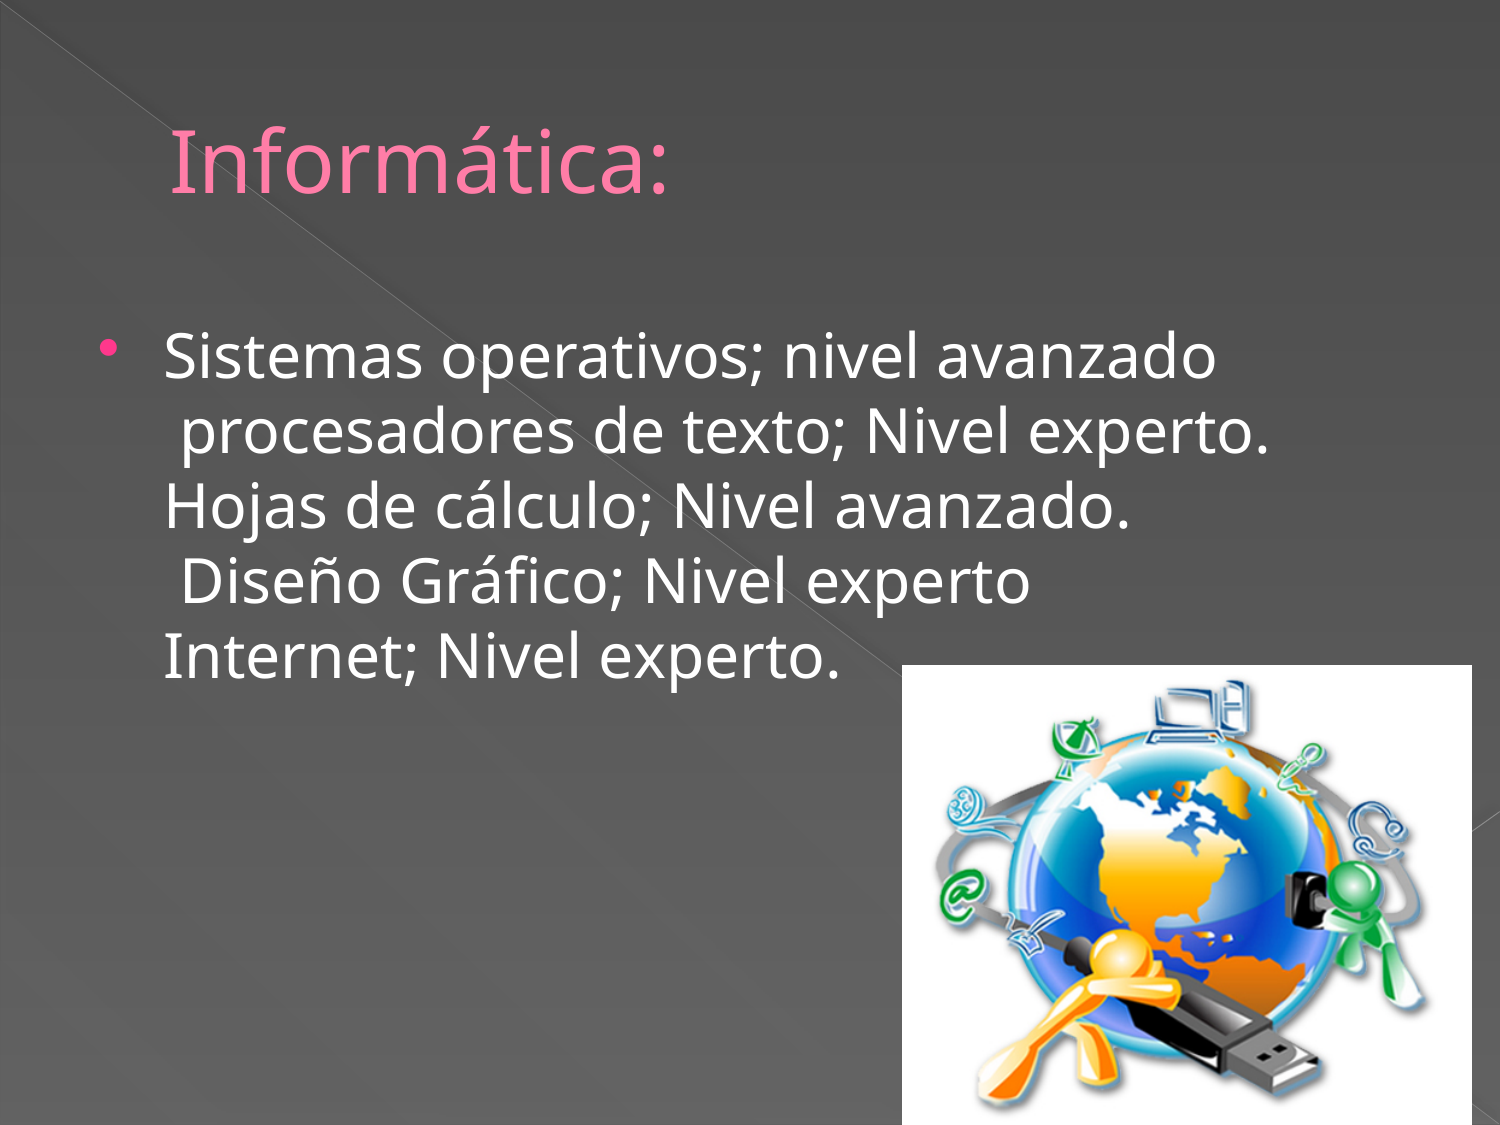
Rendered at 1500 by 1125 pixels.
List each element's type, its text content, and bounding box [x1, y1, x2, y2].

picture [902, 665, 1472, 1125]
title Informática: [75, 43, 1425, 274]
list Sistemas operativos; nivel avanzado procesadores de texto; Nivel experto. Hojas de cálculo; Nivel avanzado. Diseño Gráfico; Nivel experto Internet; Nivel experto. [75, 308, 1425, 1059]
